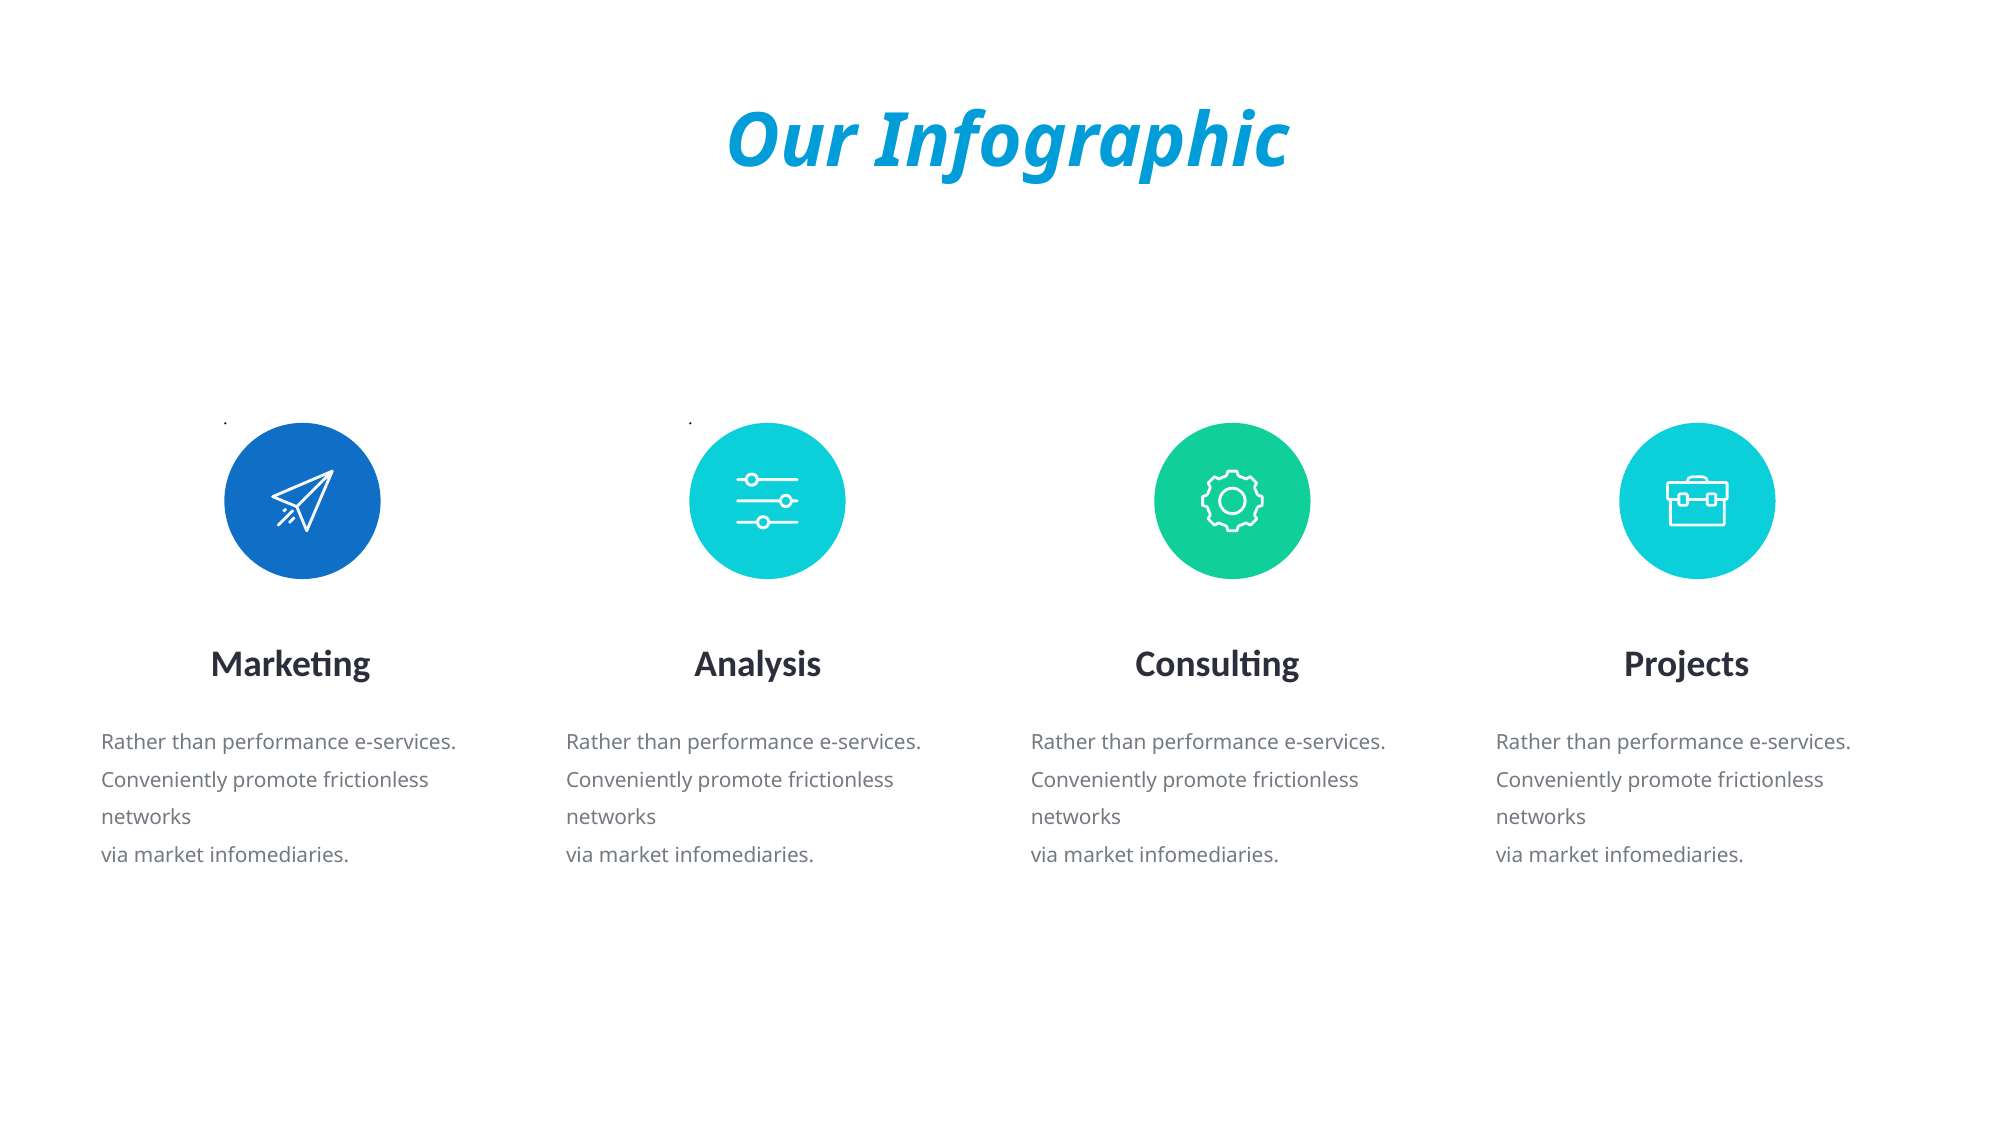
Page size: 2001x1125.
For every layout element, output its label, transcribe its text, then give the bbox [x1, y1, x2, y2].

text_box [1619, 422, 1776, 580]
text_box [736, 493, 799, 509]
text_box Rather than performance e-services. Conveniently promote frictionless networks via market infomediaries. [565, 716, 962, 867]
text_box [271, 469, 334, 533]
text_box [224, 422, 381, 580]
text_box Analysis [694, 630, 823, 685]
text_box Projects [1624, 630, 1751, 685]
text_box [1666, 475, 1729, 527]
text_box [1154, 422, 1311, 580]
text_box Rather than performance e-services. Conveniently promote frictionless networks via market infomediaries. [1030, 716, 1427, 867]
text_box [736, 472, 799, 487]
text_box Rather than performance e-services. Conveniently promote frictionless networks via market infomediaries. [100, 716, 497, 867]
text_box Our Infographic [645, 83, 1371, 189]
text_box Rather than performance e-services. Conveniently promote frictionless networks via market infomediaries. [1495, 716, 1892, 867]
text_box [689, 422, 846, 580]
text_box Marketing [210, 630, 373, 685]
text_box [1201, 469, 1264, 533]
text_box [736, 515, 799, 530]
text_box Consulting [1135, 630, 1301, 685]
